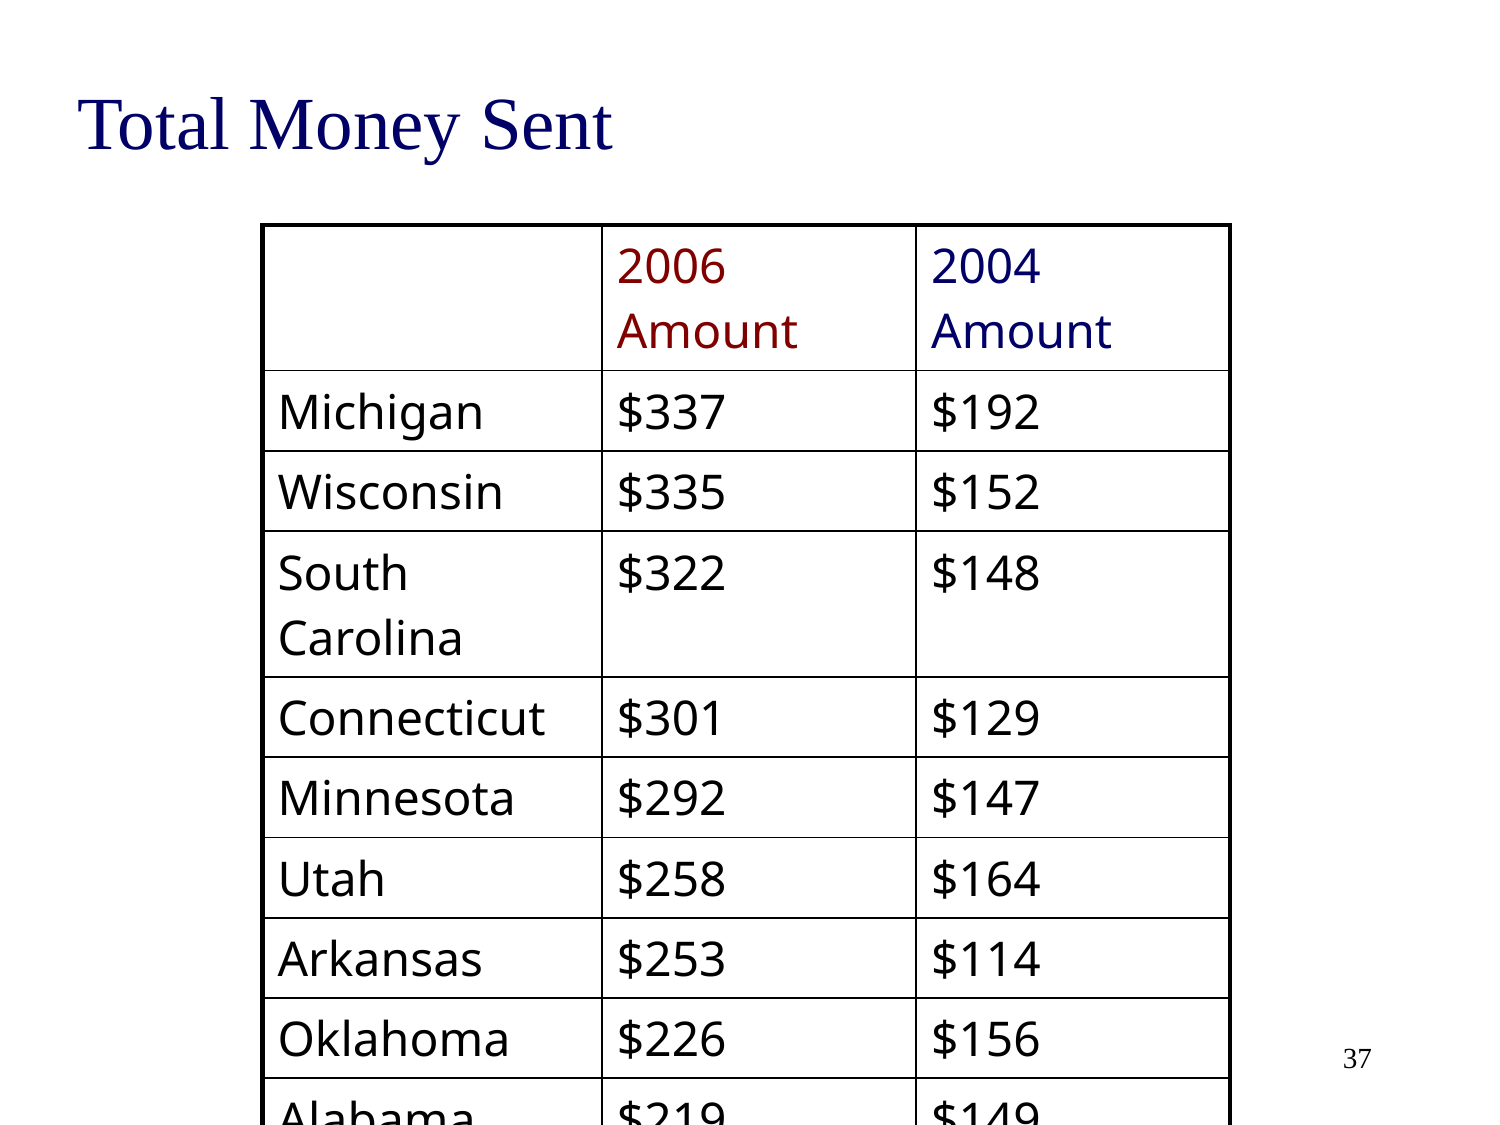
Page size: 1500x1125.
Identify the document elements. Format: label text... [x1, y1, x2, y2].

table_cell $147 [917, 758, 1228, 837]
table_cell Arkansas [265, 919, 601, 997]
slide_number 37 [1232, 1032, 1388, 1108]
table_cell $192 [917, 371, 1228, 450]
table_cell $156 [917, 999, 1228, 1077]
table_cell $129 [917, 678, 1228, 756]
table_cell Wisconsin [265, 452, 601, 530]
table_cell $253 [603, 919, 915, 997]
table_cell $149 [917, 1079, 1228, 1125]
table_cell $258 [603, 838, 915, 917]
table_header 2006 Amount [603, 227, 915, 370]
table_cell $226 [603, 999, 915, 1077]
table_header [265, 227, 601, 370]
table_cell South Carolina [265, 532, 601, 676]
table_cell Michigan [265, 371, 601, 450]
table_cell Connecticut [265, 678, 601, 756]
table_header 2004 Amount [917, 227, 1228, 370]
table_cell Minnesota [265, 758, 601, 837]
table_cell $148 [917, 532, 1228, 676]
table_cell $164 [917, 838, 1228, 917]
table_cell $335 [603, 452, 915, 530]
table_cell $337 [603, 371, 915, 450]
table_cell $114 [917, 919, 1228, 997]
title Total Money Sent [62, 74, 1438, 226]
table_cell Alabama [265, 1079, 601, 1125]
table_cell $219 [603, 1079, 915, 1125]
table_cell $301 [603, 678, 915, 756]
table_cell $292 [603, 758, 915, 837]
table_cell Oklahoma [265, 999, 601, 1077]
table_cell Utah [265, 838, 601, 917]
table_cell $152 [917, 452, 1228, 530]
table_cell $322 [603, 532, 915, 676]
